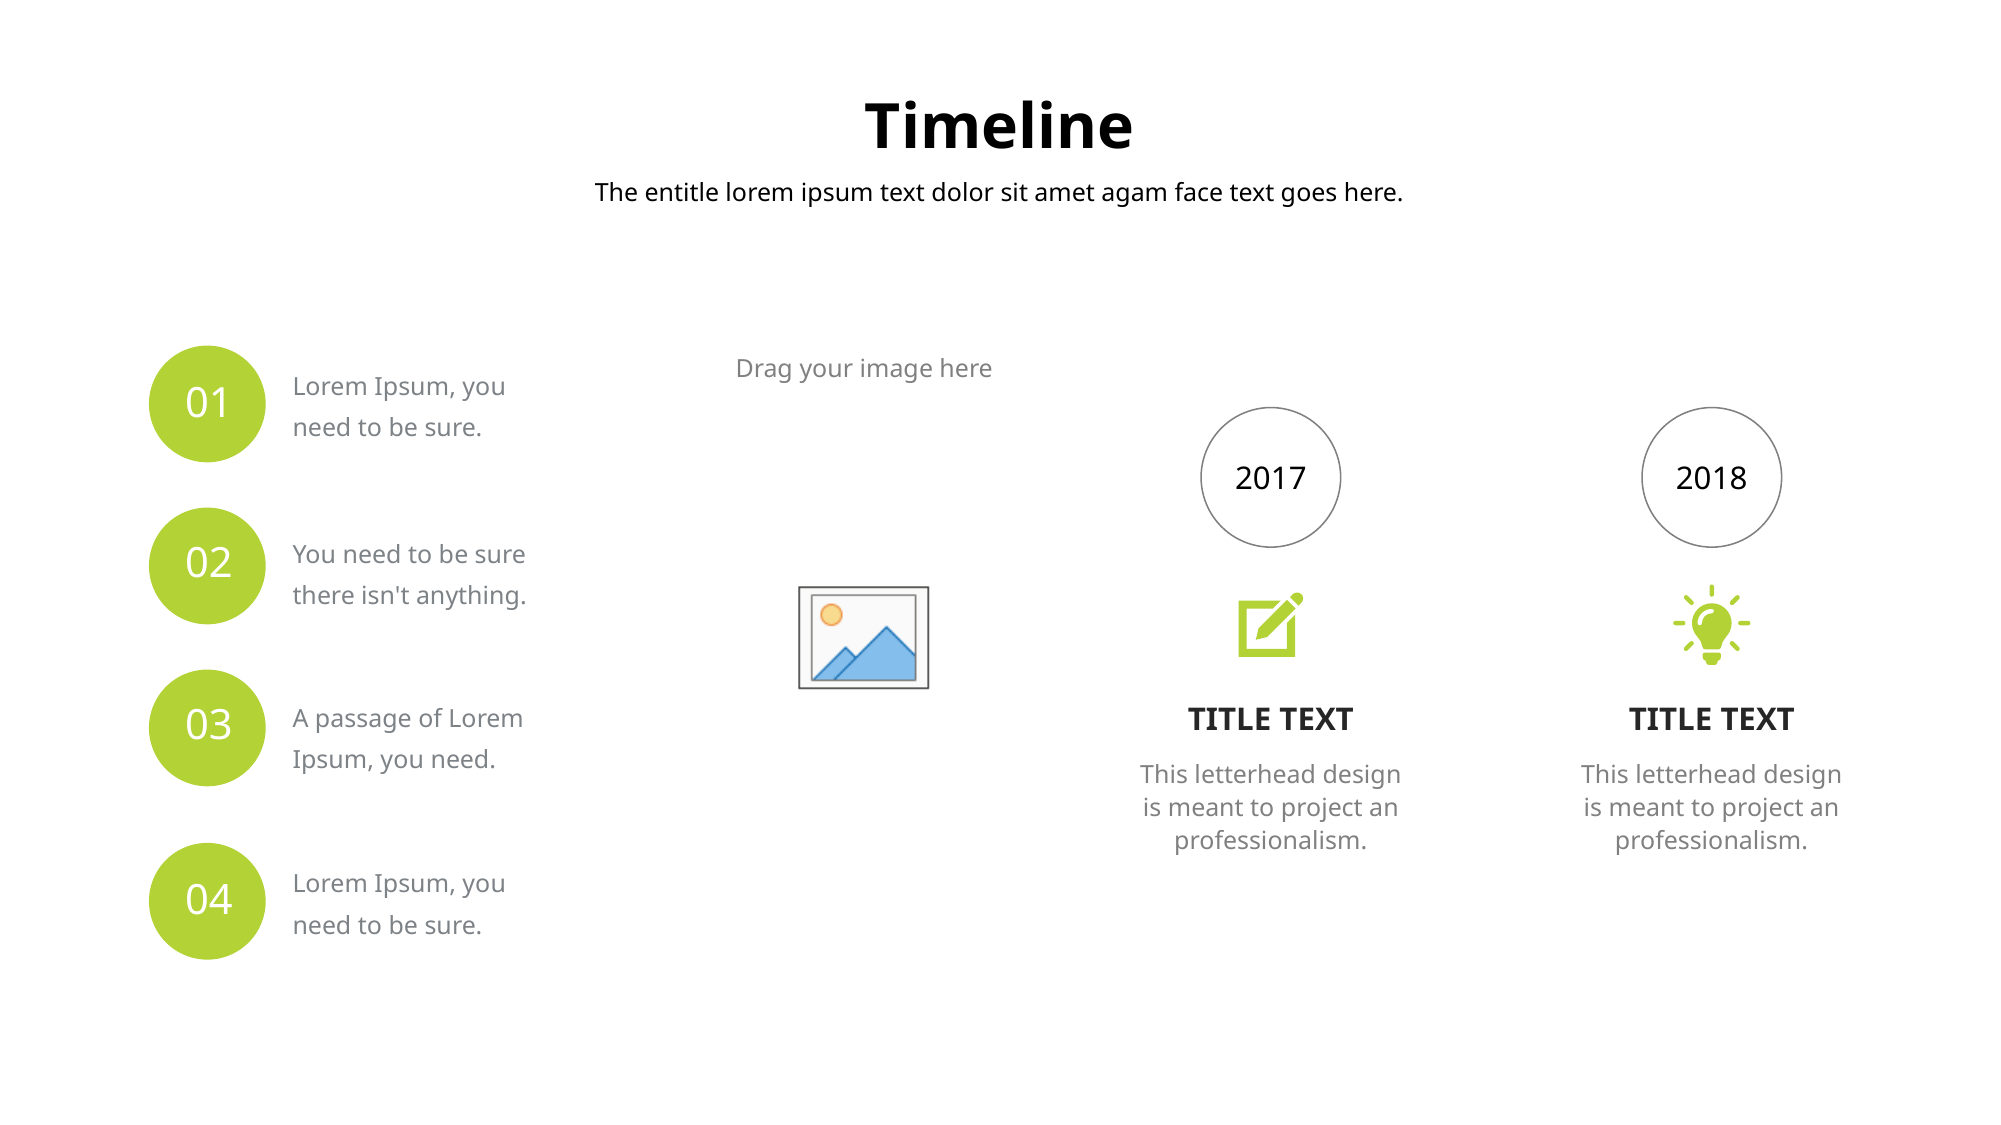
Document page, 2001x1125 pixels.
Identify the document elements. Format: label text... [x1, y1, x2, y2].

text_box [148, 345, 561, 960]
title Timeline [137, 78, 1863, 179]
subtitle The entitle lorem ipsum text dolor sit amet agam face text goes here. [137, 179, 1863, 204]
picture [626, 345, 1103, 931]
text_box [1131, 407, 1411, 866]
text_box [1572, 407, 1852, 866]
